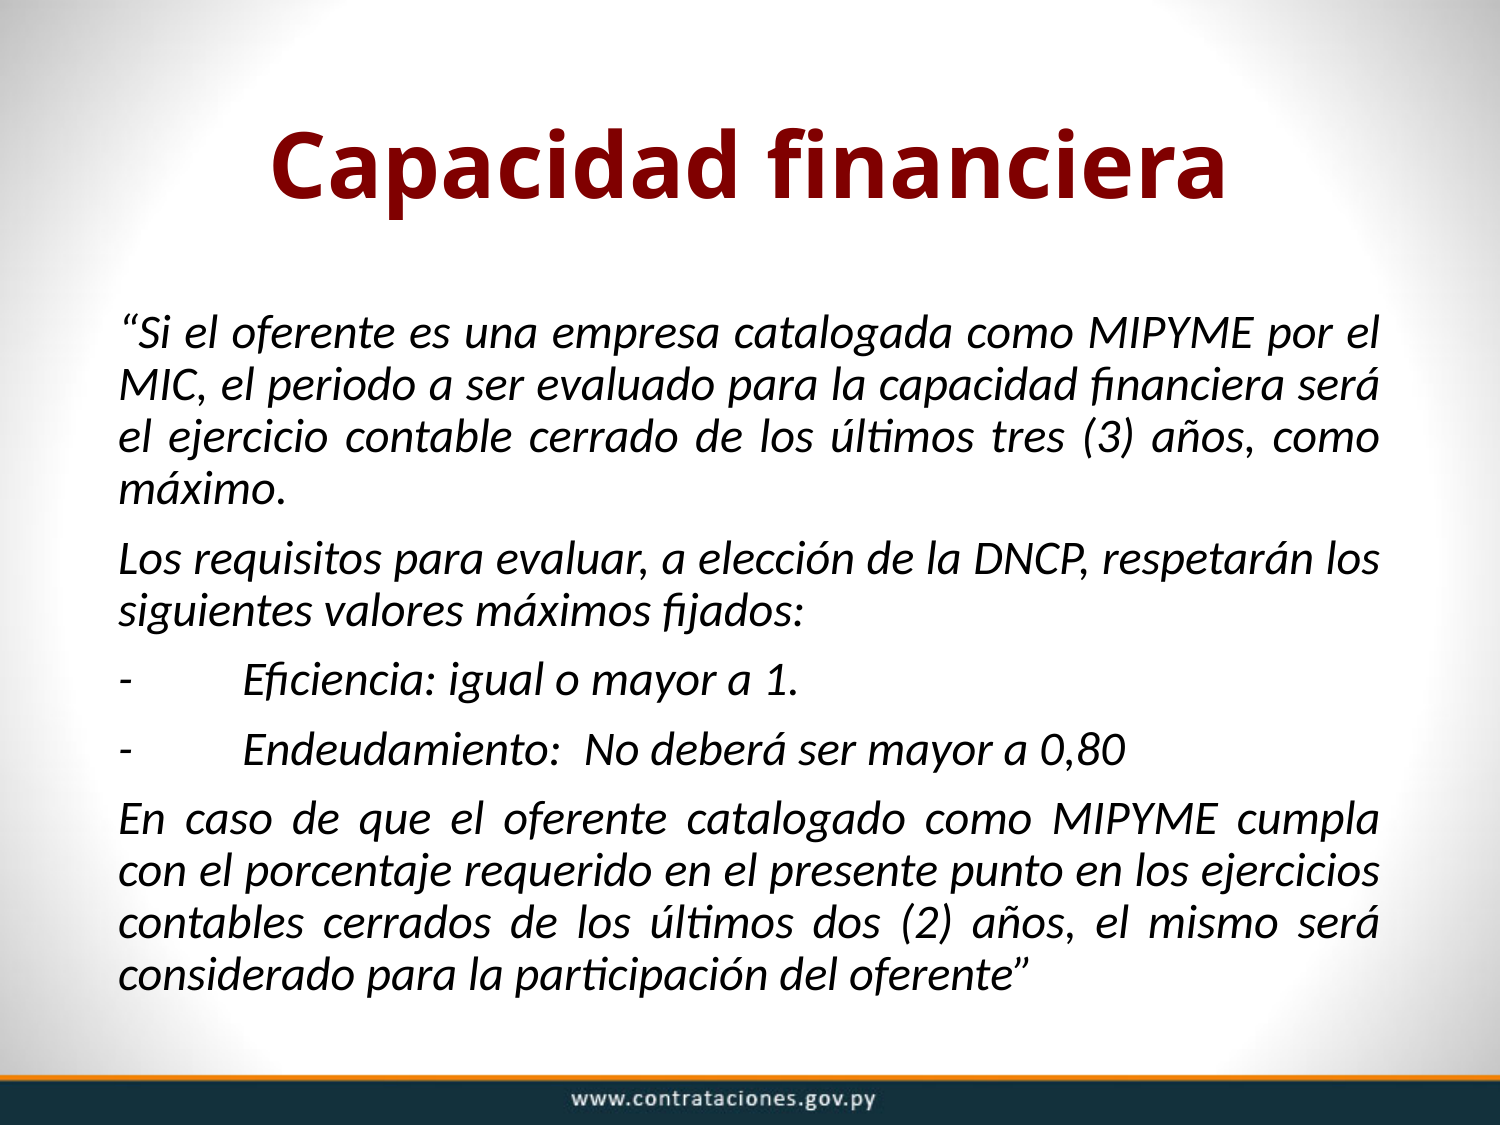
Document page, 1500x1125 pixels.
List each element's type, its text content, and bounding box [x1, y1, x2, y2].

picture [0, 0, 1500, 1125]
title Capacidad financiera [103, 59, 1397, 278]
list “Si el oferente es una empresa catalogada como MIPYME por el MIC, el periodo a ser evaluado para la capacidad financiera será el ejercicio contable cerrado de los últimos tres (3) años, como máximo. Los requisitos para evaluar, a elección de la DNCP, respetarán los siguientes valores máximos fijados: - Eficiencia: igual o mayor a 1. - Endeudamiento: No deberá ser mayor a 0,80 En caso de que el oferente catalogado como MIPYME cumpla con el porcentaje requerido en el presente punto en los ejercicios contables cerrados de los últimos dos (2) años, el mismo será considerado para la participación del oferente” [103, 299, 1397, 1014]
